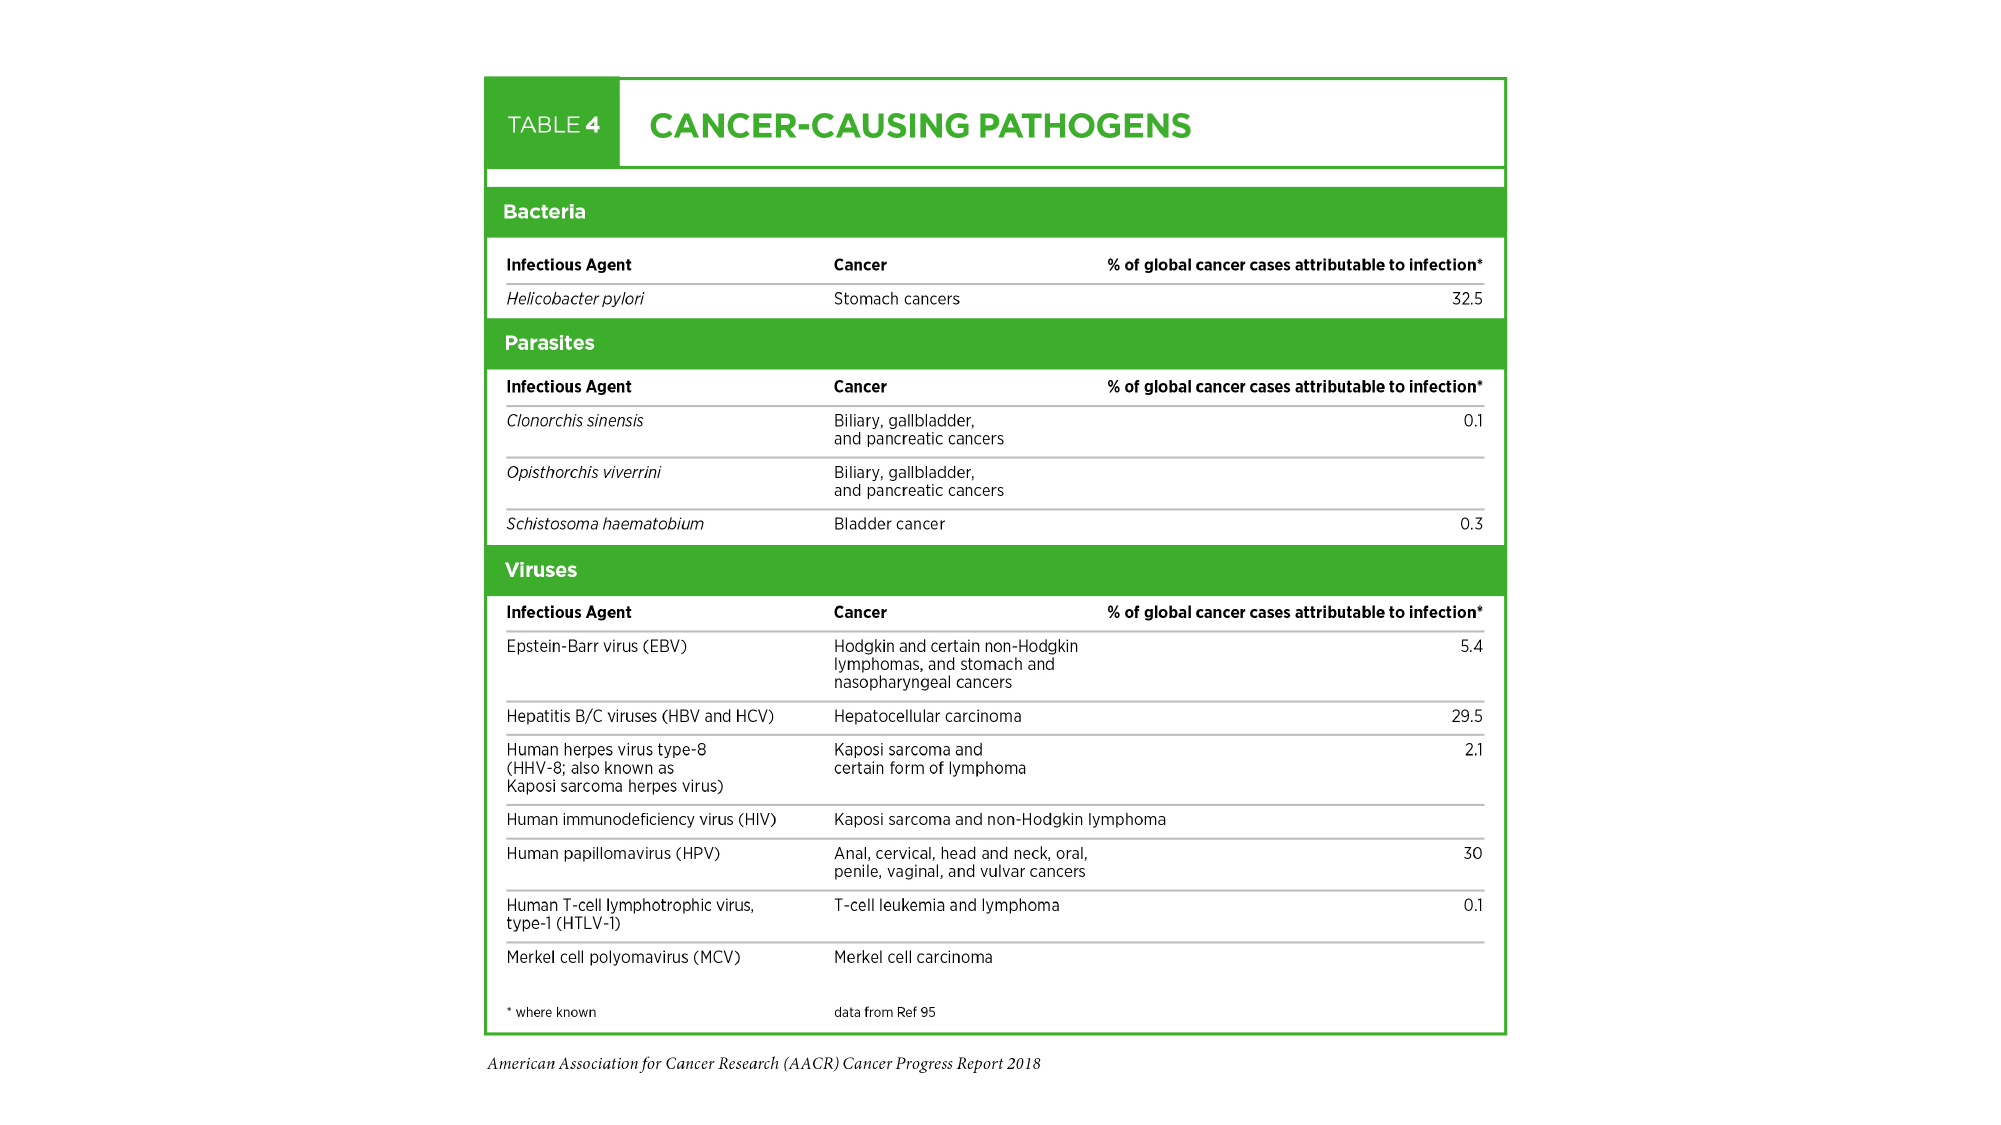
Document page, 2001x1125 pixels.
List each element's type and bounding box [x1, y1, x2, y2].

picture [369, 0, 1622, 1125]
